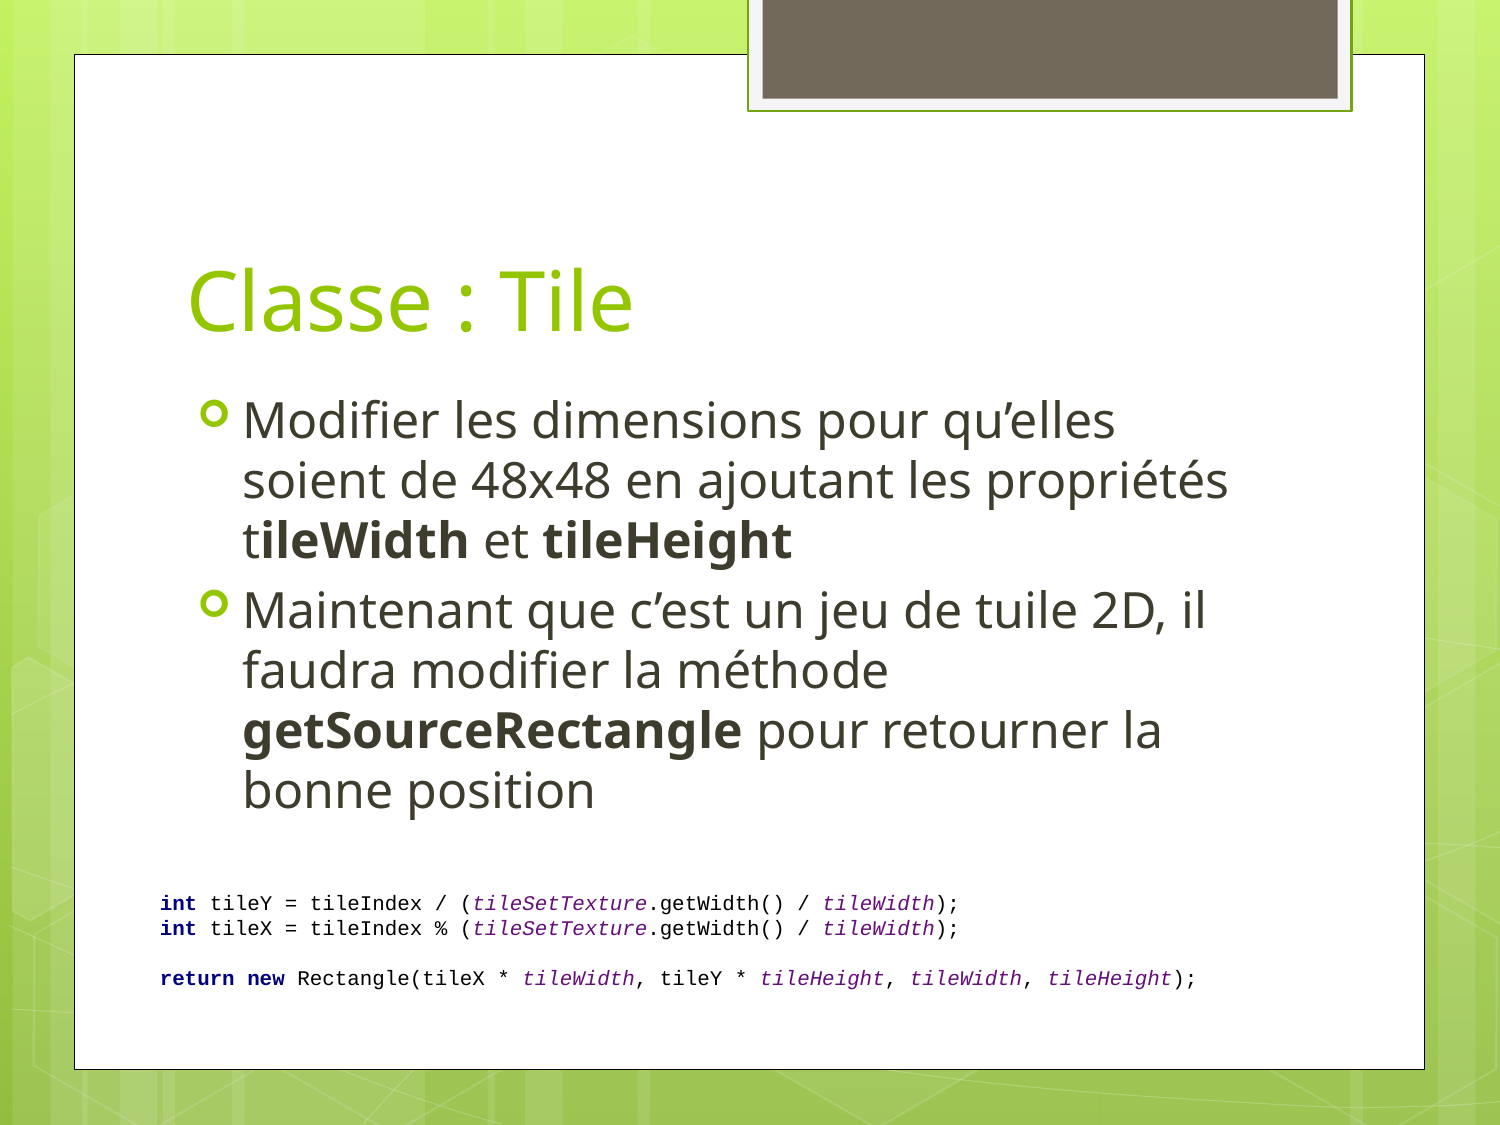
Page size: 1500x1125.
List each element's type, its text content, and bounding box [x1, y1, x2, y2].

list Modifier les dimensions pour qu’elles soient de 48x48 en ajoutant les propriétés tileWidth et tileHeight Maintenant que c’est un jeu de tuile 2D, il faudra modifier la méthode getSourceRectangle pour retourner la bonne position [171, 381, 1283, 882]
title Classe : Tile [171, 168, 1324, 357]
text_box int tileY = tileIndex / (tileSetTexture.getWidth() / tileWidth); int tileX = tileIndex % (tileSetTexture.getWidth() / tileWidth); return new Rectangle(tileX * tileWidth, tileY * tileHeight, tileWidth, tileHeight); [144, 882, 1350, 997]
